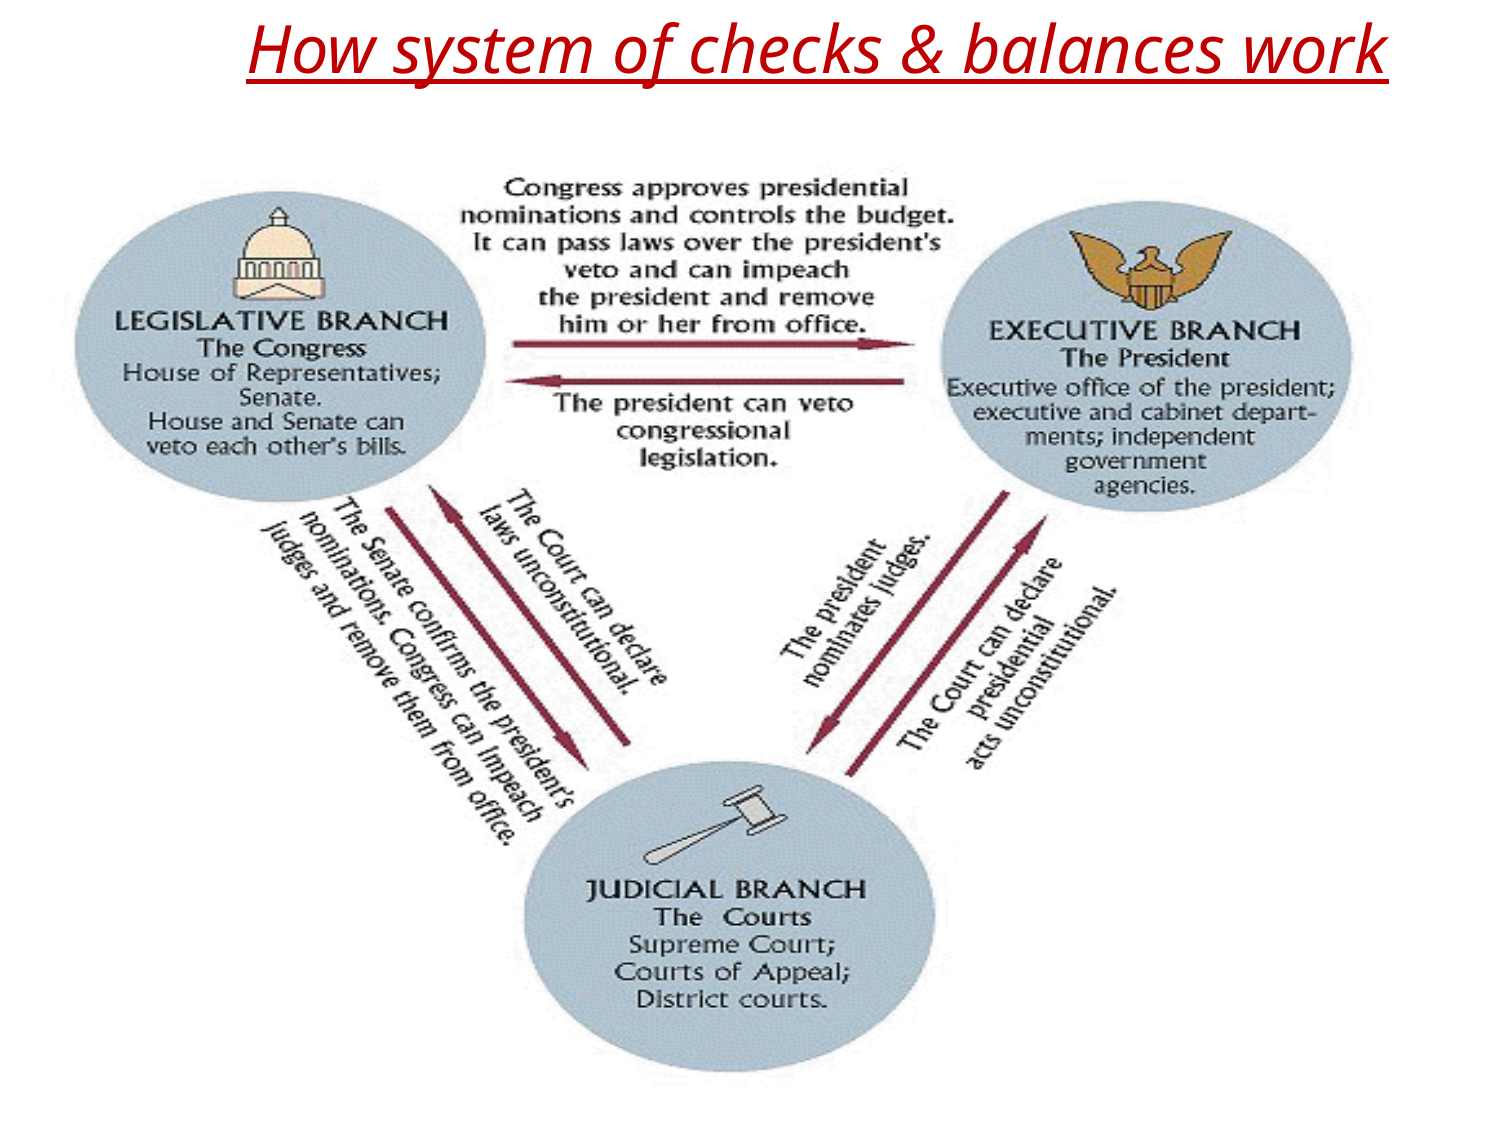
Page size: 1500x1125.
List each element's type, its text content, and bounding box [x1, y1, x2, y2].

text_box How system of checks & balances work [231, 0, 1404, 95]
picture [49, 149, 1376, 1088]
